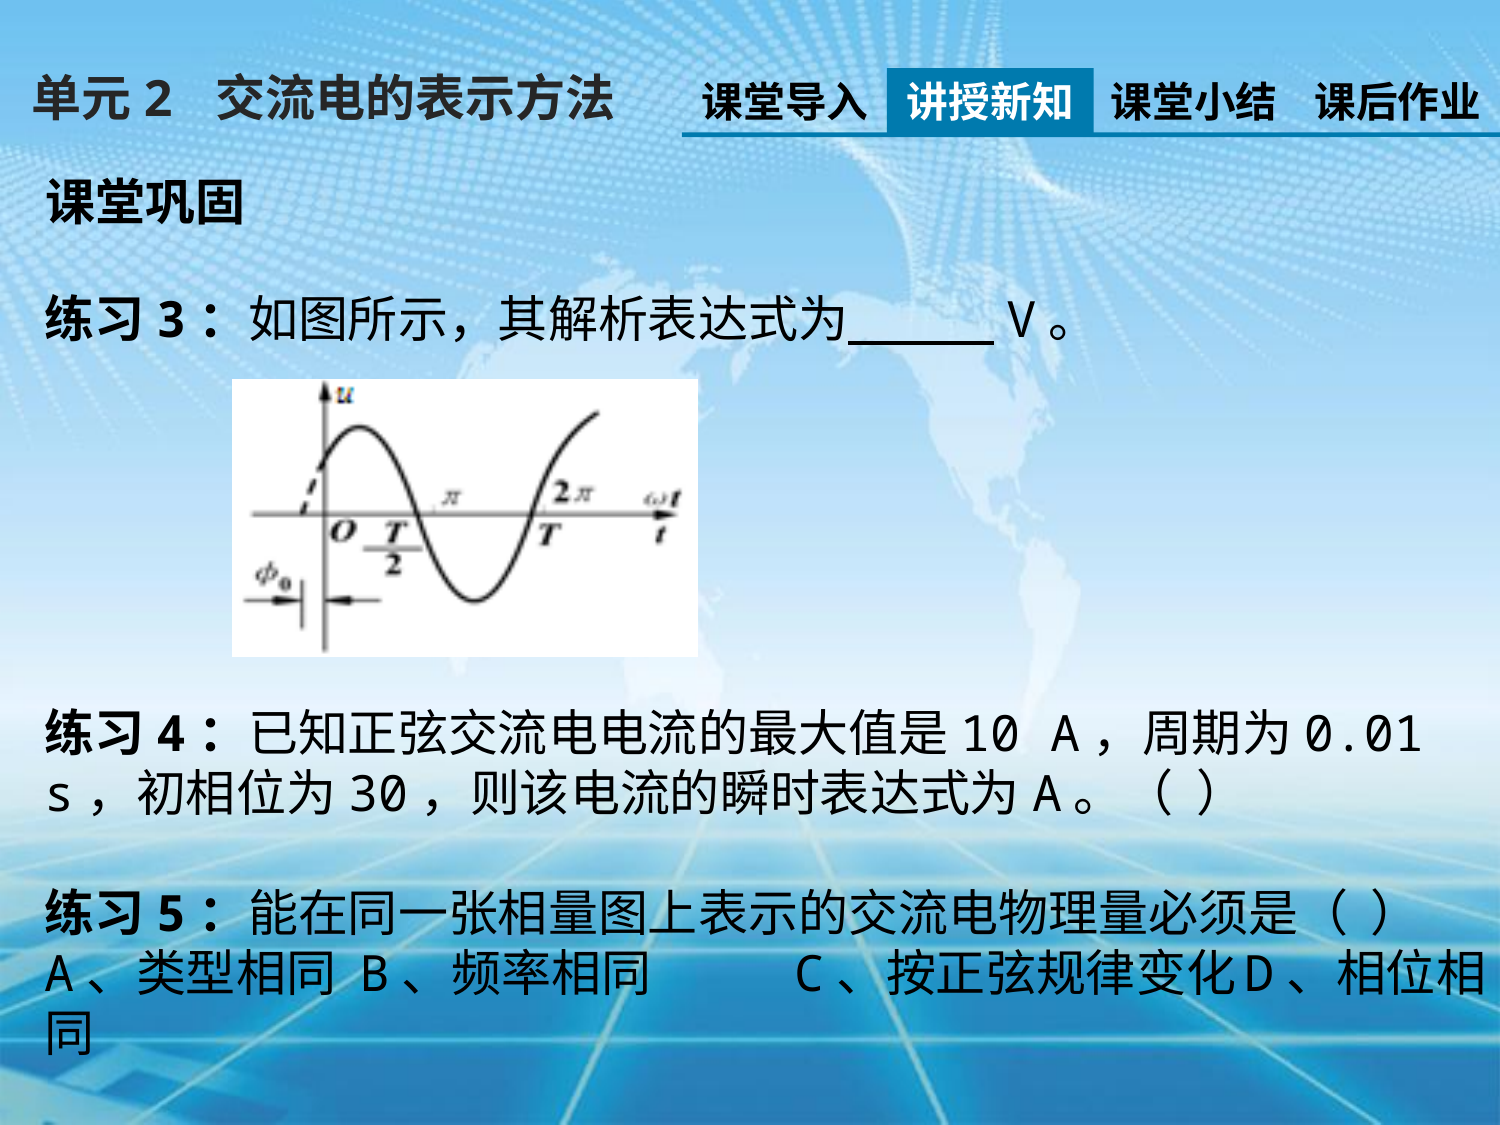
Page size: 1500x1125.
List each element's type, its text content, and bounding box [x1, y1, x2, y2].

text_box 课堂巩固 [16, 143, 274, 257]
picture [0, 0, 1500, 1125]
text_box 练习3：如图所示，其解析表达式为 V。 [29, 280, 1500, 595]
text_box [16, 59, 1500, 135]
